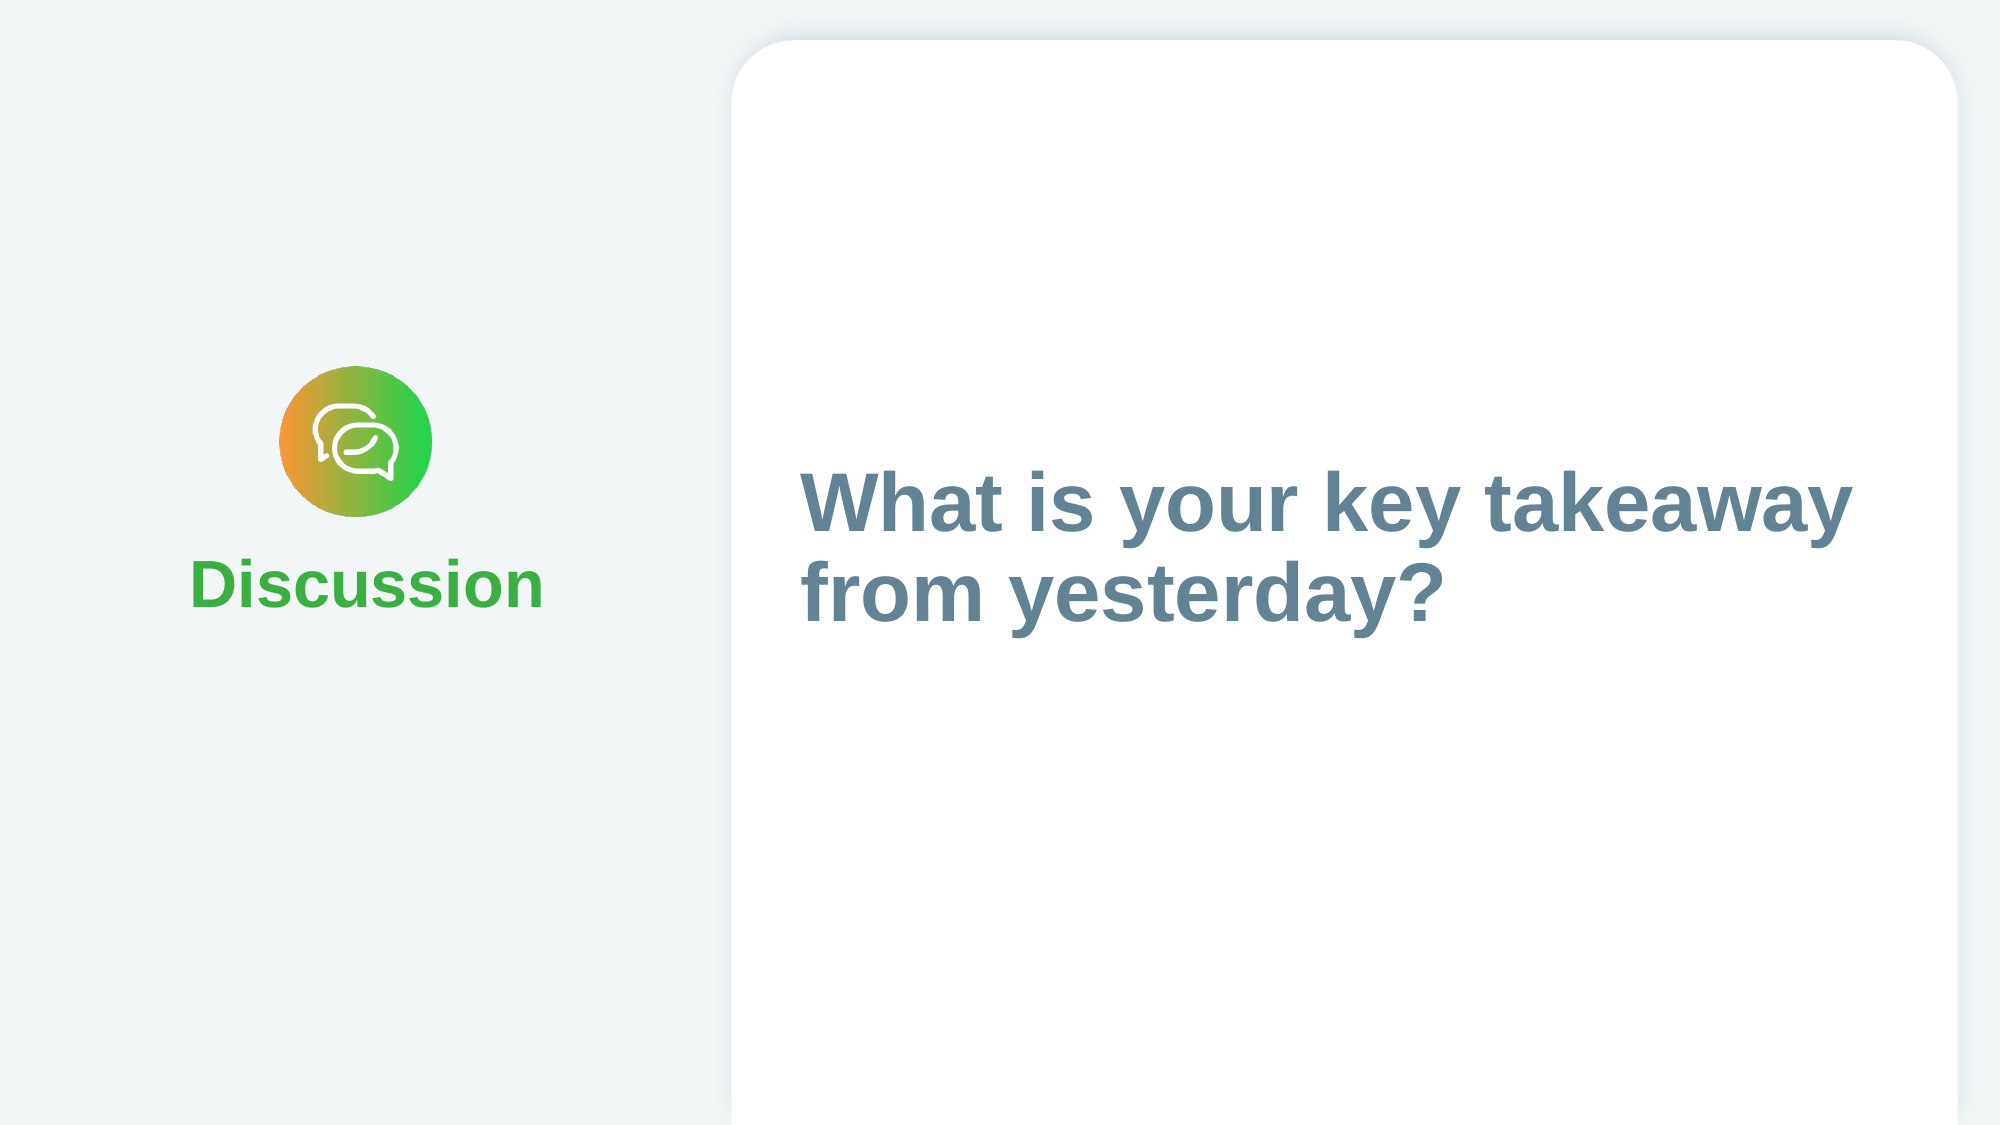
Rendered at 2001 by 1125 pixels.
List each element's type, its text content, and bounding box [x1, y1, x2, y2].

list What is your key takeaway from yesterday? [785, 452, 1884, 674]
text_box Discussion [83, 254, 652, 629]
picture [279, 366, 432, 517]
